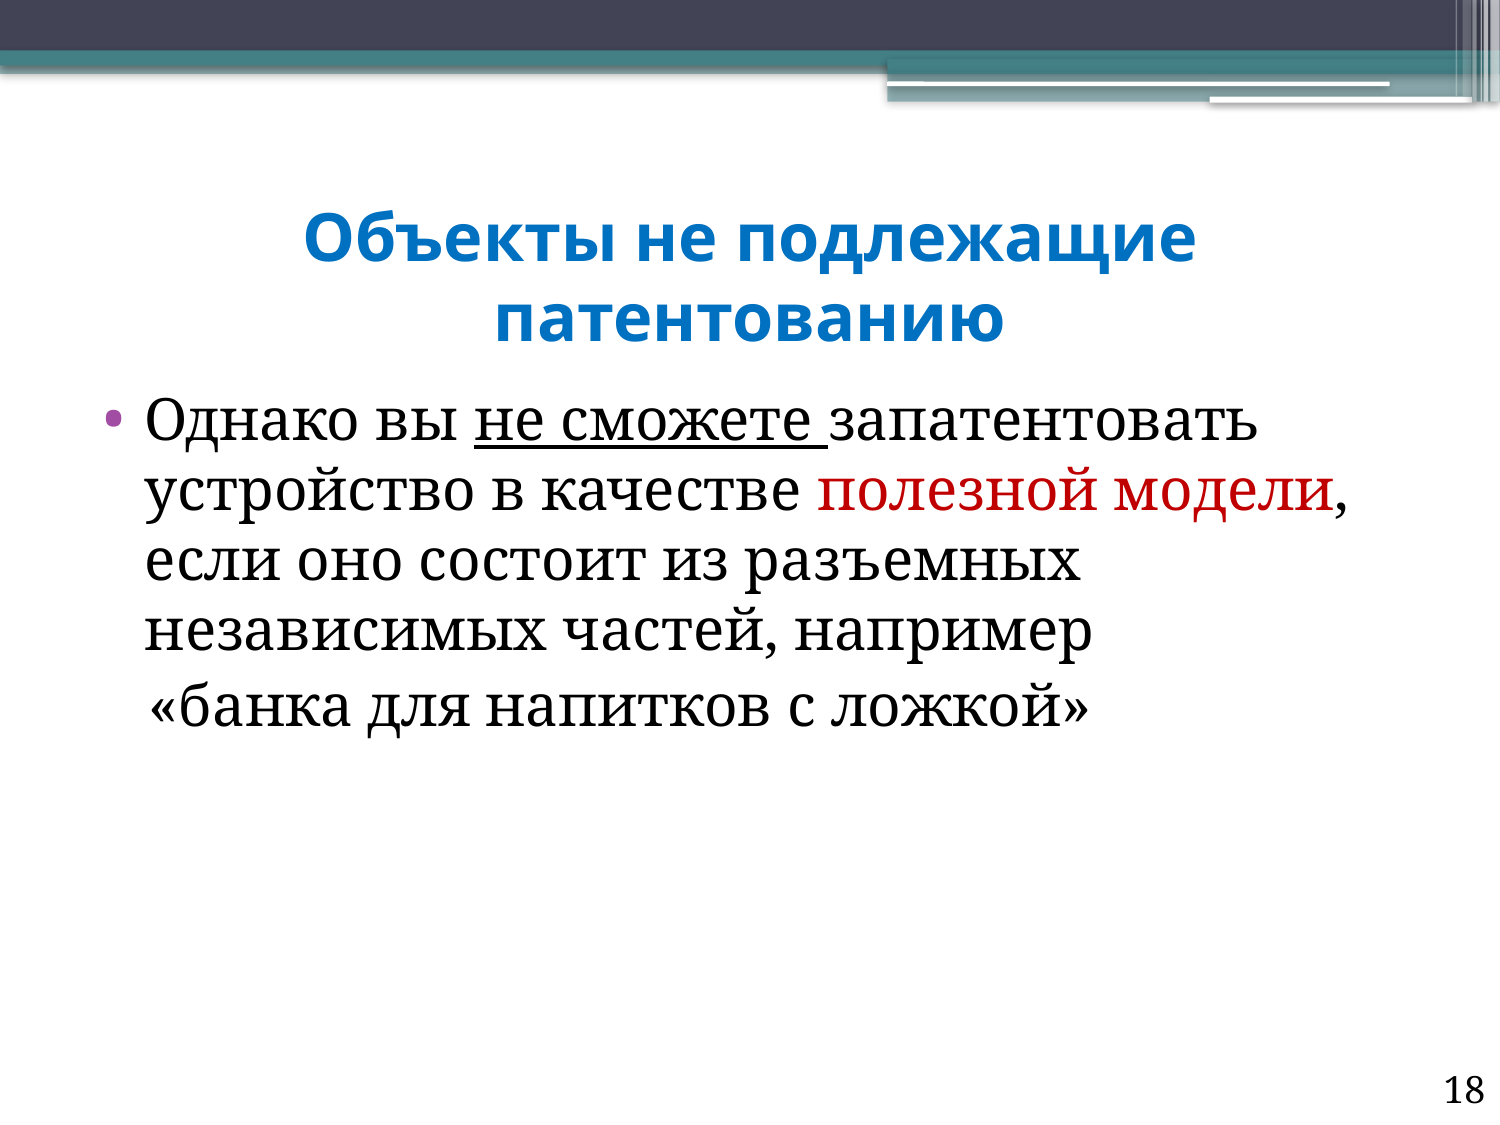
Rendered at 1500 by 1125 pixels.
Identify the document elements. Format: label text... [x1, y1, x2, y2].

list Однако вы не сможете запатентовать устройство в качестве полезной модели, если оно состоит из разъемных независимых частей, например «банка для напитков с ложкой» [70, 375, 1421, 1085]
title Объекты не подлежащие патентованию [75, 187, 1425, 363]
slide_number 18 [1374, 1065, 1500, 1125]
